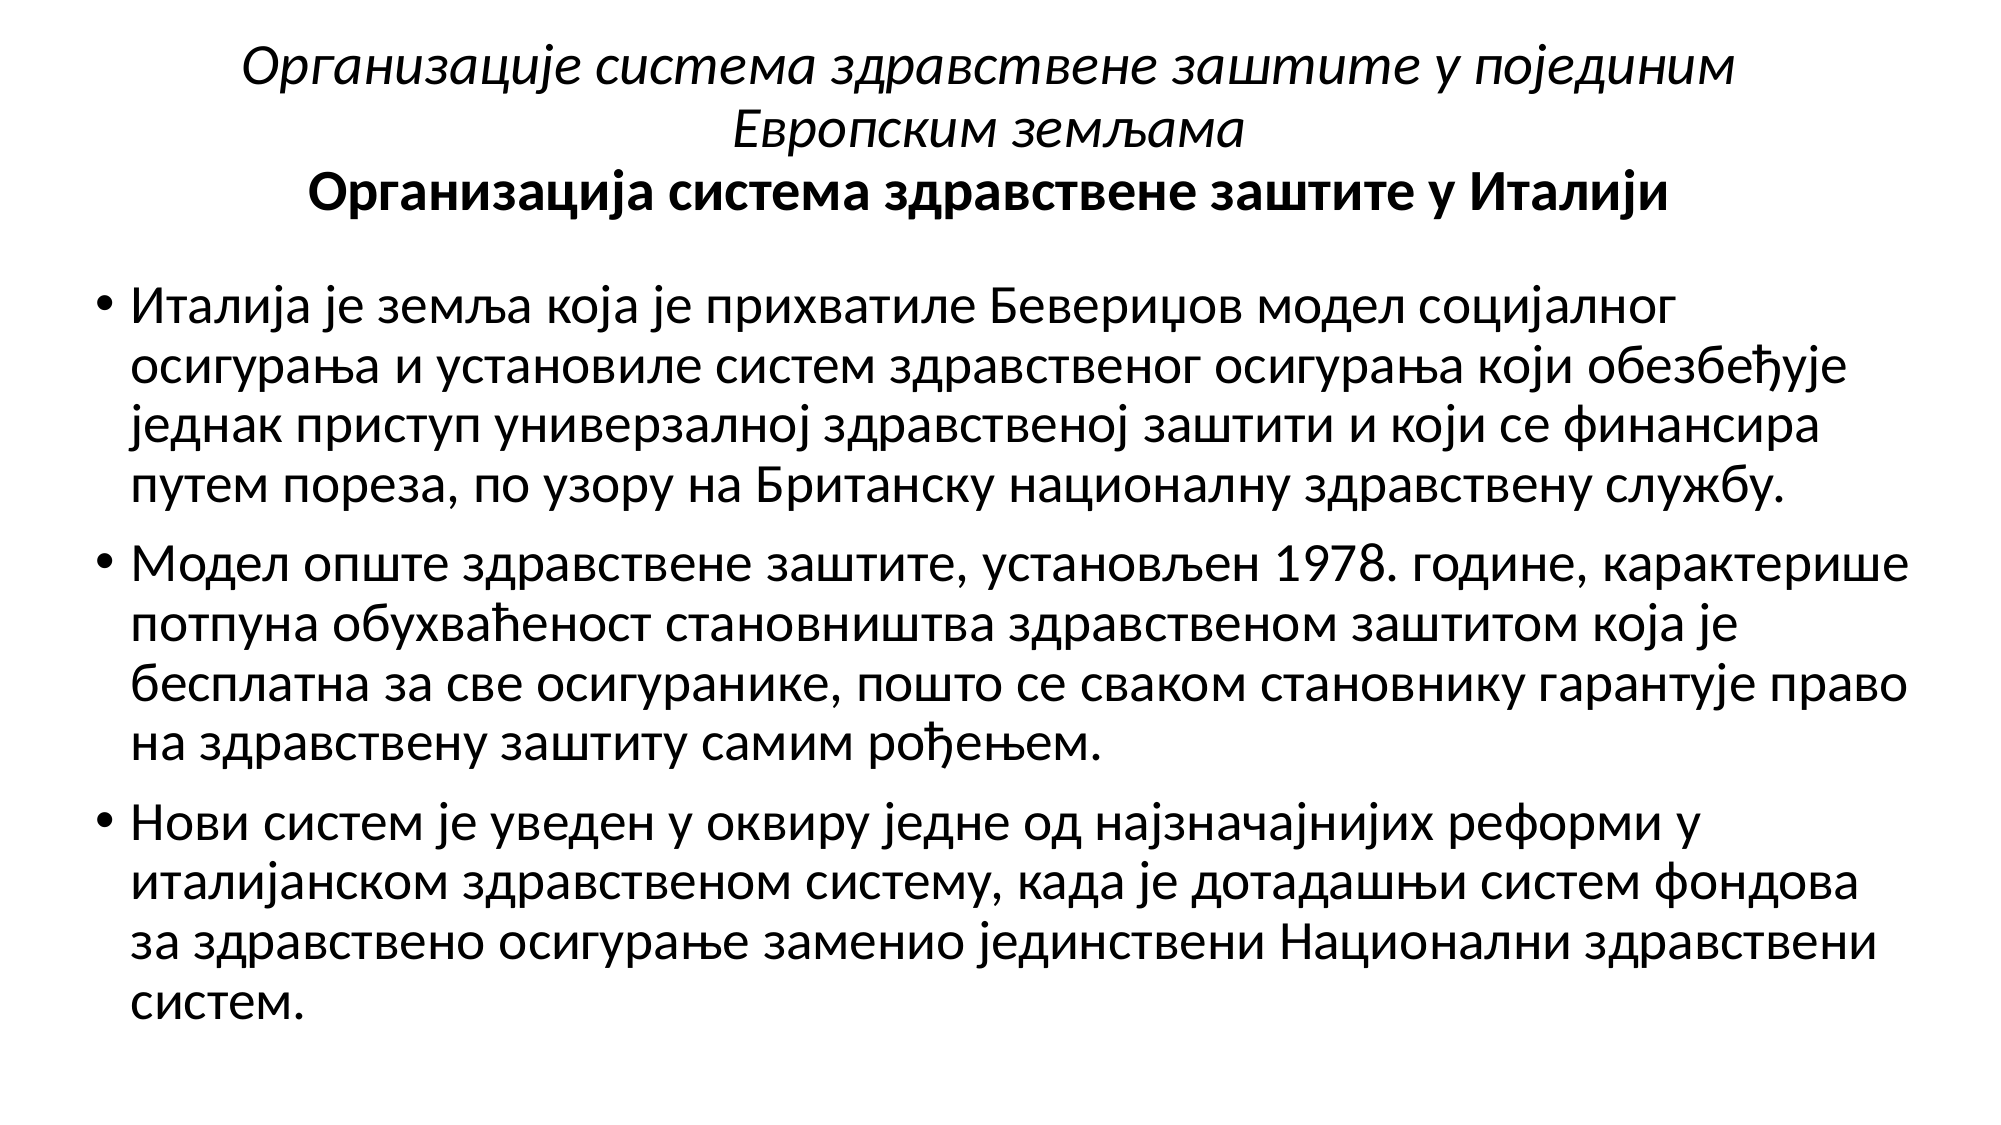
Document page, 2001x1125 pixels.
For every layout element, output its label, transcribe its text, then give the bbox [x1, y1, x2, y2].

title Организације система здравствене заштите у појединим Европским земљама Организација система здравствене заштите у Италији [126, 19, 1852, 238]
list Италија је земља која је прихватиле Бевериџов модел социјалног осигурања и установиле систем здравственог осигурања који обезбеђује једнак приступ универзалној здравственој заштити и који се финансира путем пореза, по узору на Британску националну здравствену службу. Модел опште здравствене заштите, установљен 1978. године, карактерише потпуна обухваћеност становништва здравственом заштитом која је бесплатна за све осигуранике, пошто се сваком становнику гарантује право на здравствену заштиту самим рођењем. Нови систем је уведен у оквиру једне од најзначајнијих реформи у италијанском здравственом систему, када је дотадашњи систем фондова за здравствено осигурање заменио јединствени Национални здравствени систем. [80, 268, 1929, 1055]
